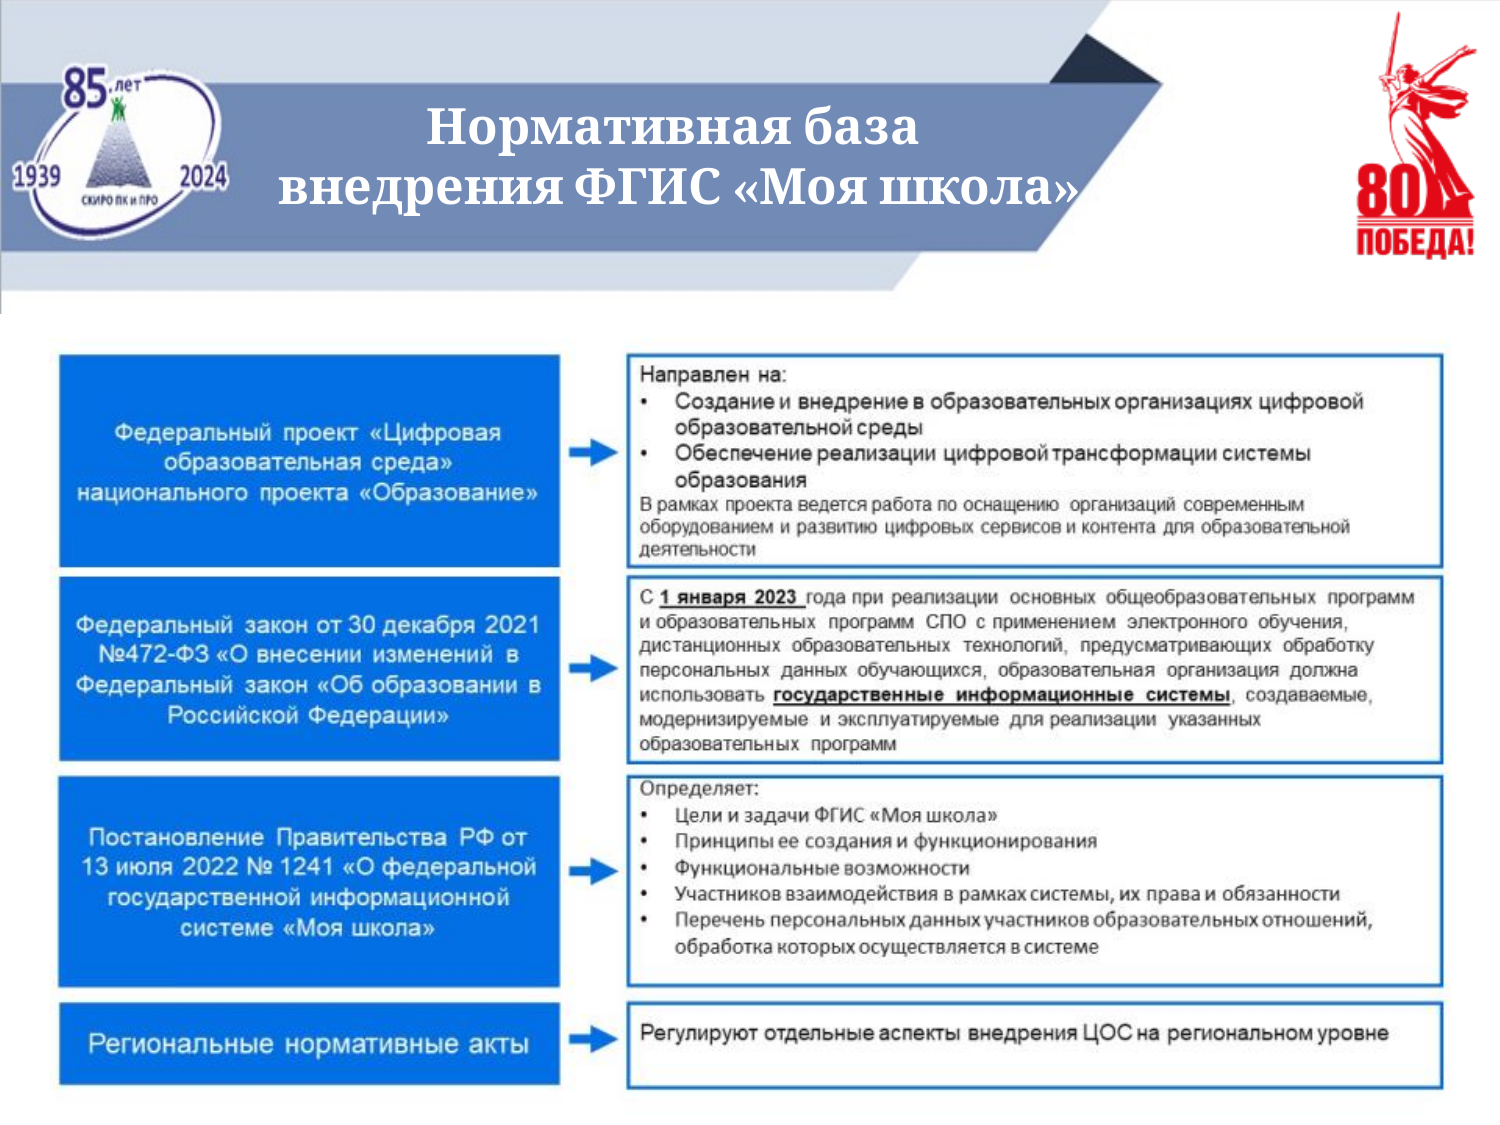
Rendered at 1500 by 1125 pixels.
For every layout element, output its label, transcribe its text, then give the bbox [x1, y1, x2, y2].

picture [0, 0, 1500, 1125]
title Нормативная база внедрения ФГИС «Моя школа» [183, 90, 1176, 219]
